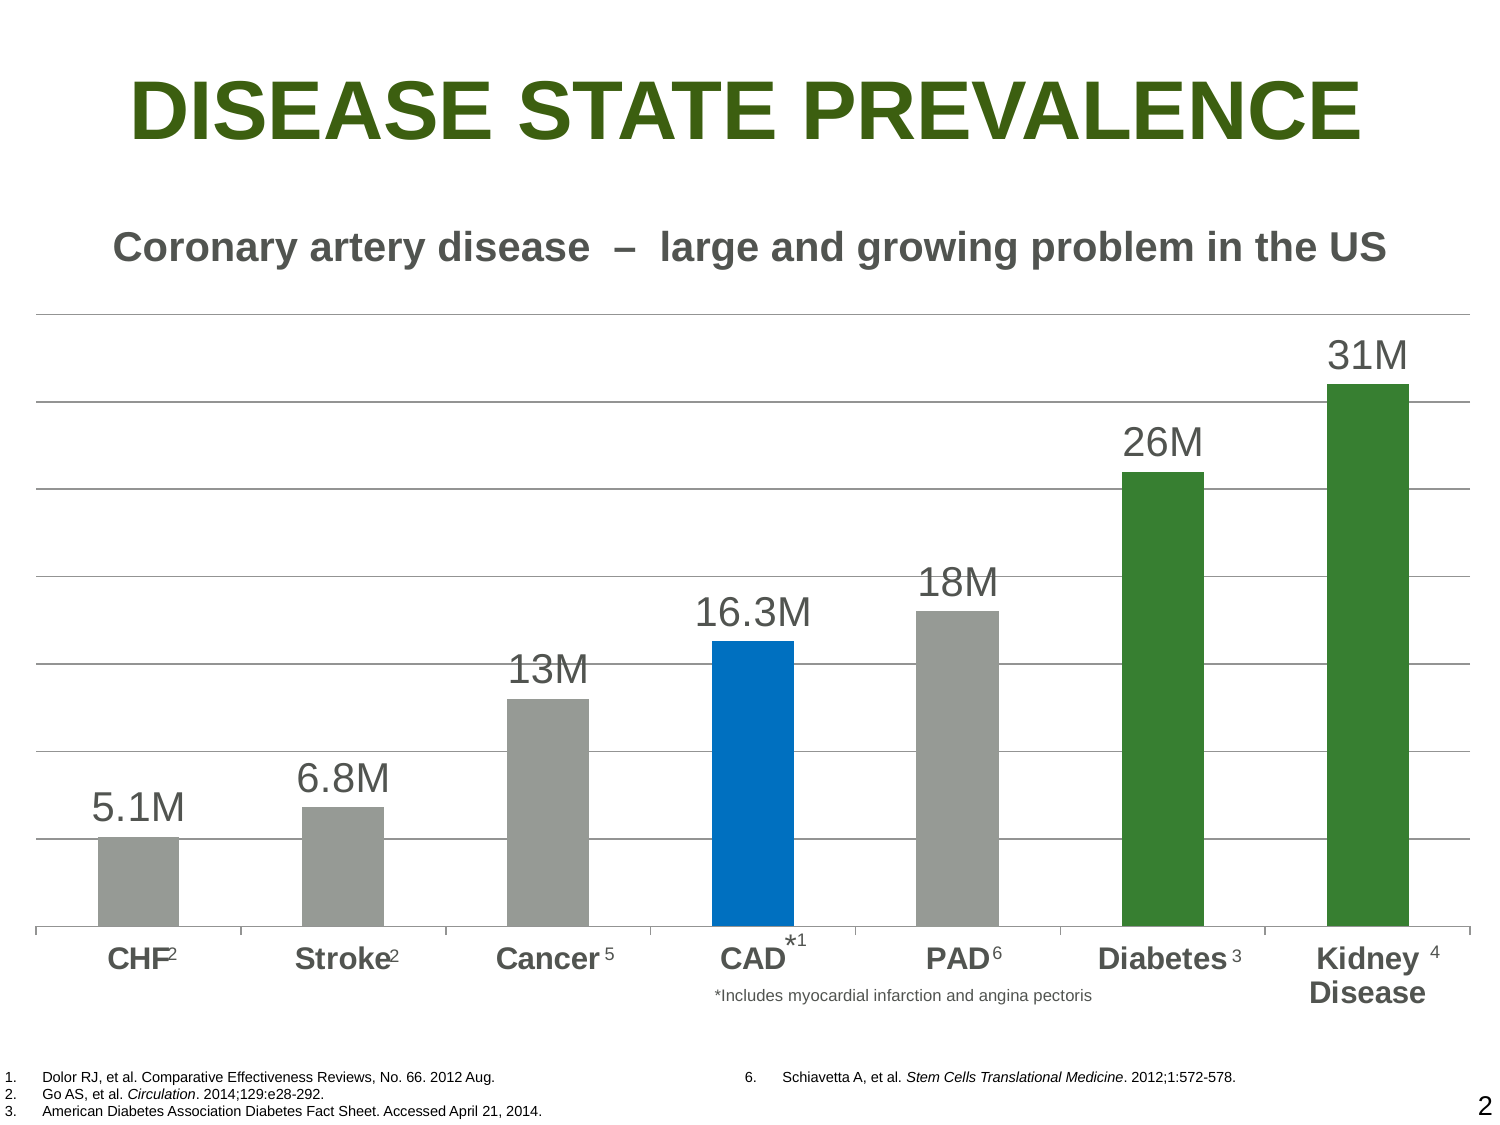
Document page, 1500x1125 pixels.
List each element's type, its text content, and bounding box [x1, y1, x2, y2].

title Disease State PREVALENCE [7, 49, 1500, 157]
chart [5, 299, 1500, 1025]
text_box Dolor RJ, et al. Comparative Effectiveness Reviews, No. 66. 2012 Aug. Go AS, et al. Circulation. 2014;129:e28-292. American Diabetes Association Diabetes Fact Sheet. Accessed April 21, 2014. American Kidney Fund Website. Accessed July 30, 2013. Howlader N, et al. SEER Cancer Statistics Review, 1975-2010. Accessed April 17, 2014. Schiavetta A, et al. Stem Cells Translational Medicine. 2012;1:572-578. [0, 1060, 1500, 1125]
text_box 2 [1455, 1081, 1500, 1125]
text_box Coronary artery disease – large and growing problem in the US [0, 212, 1500, 278]
